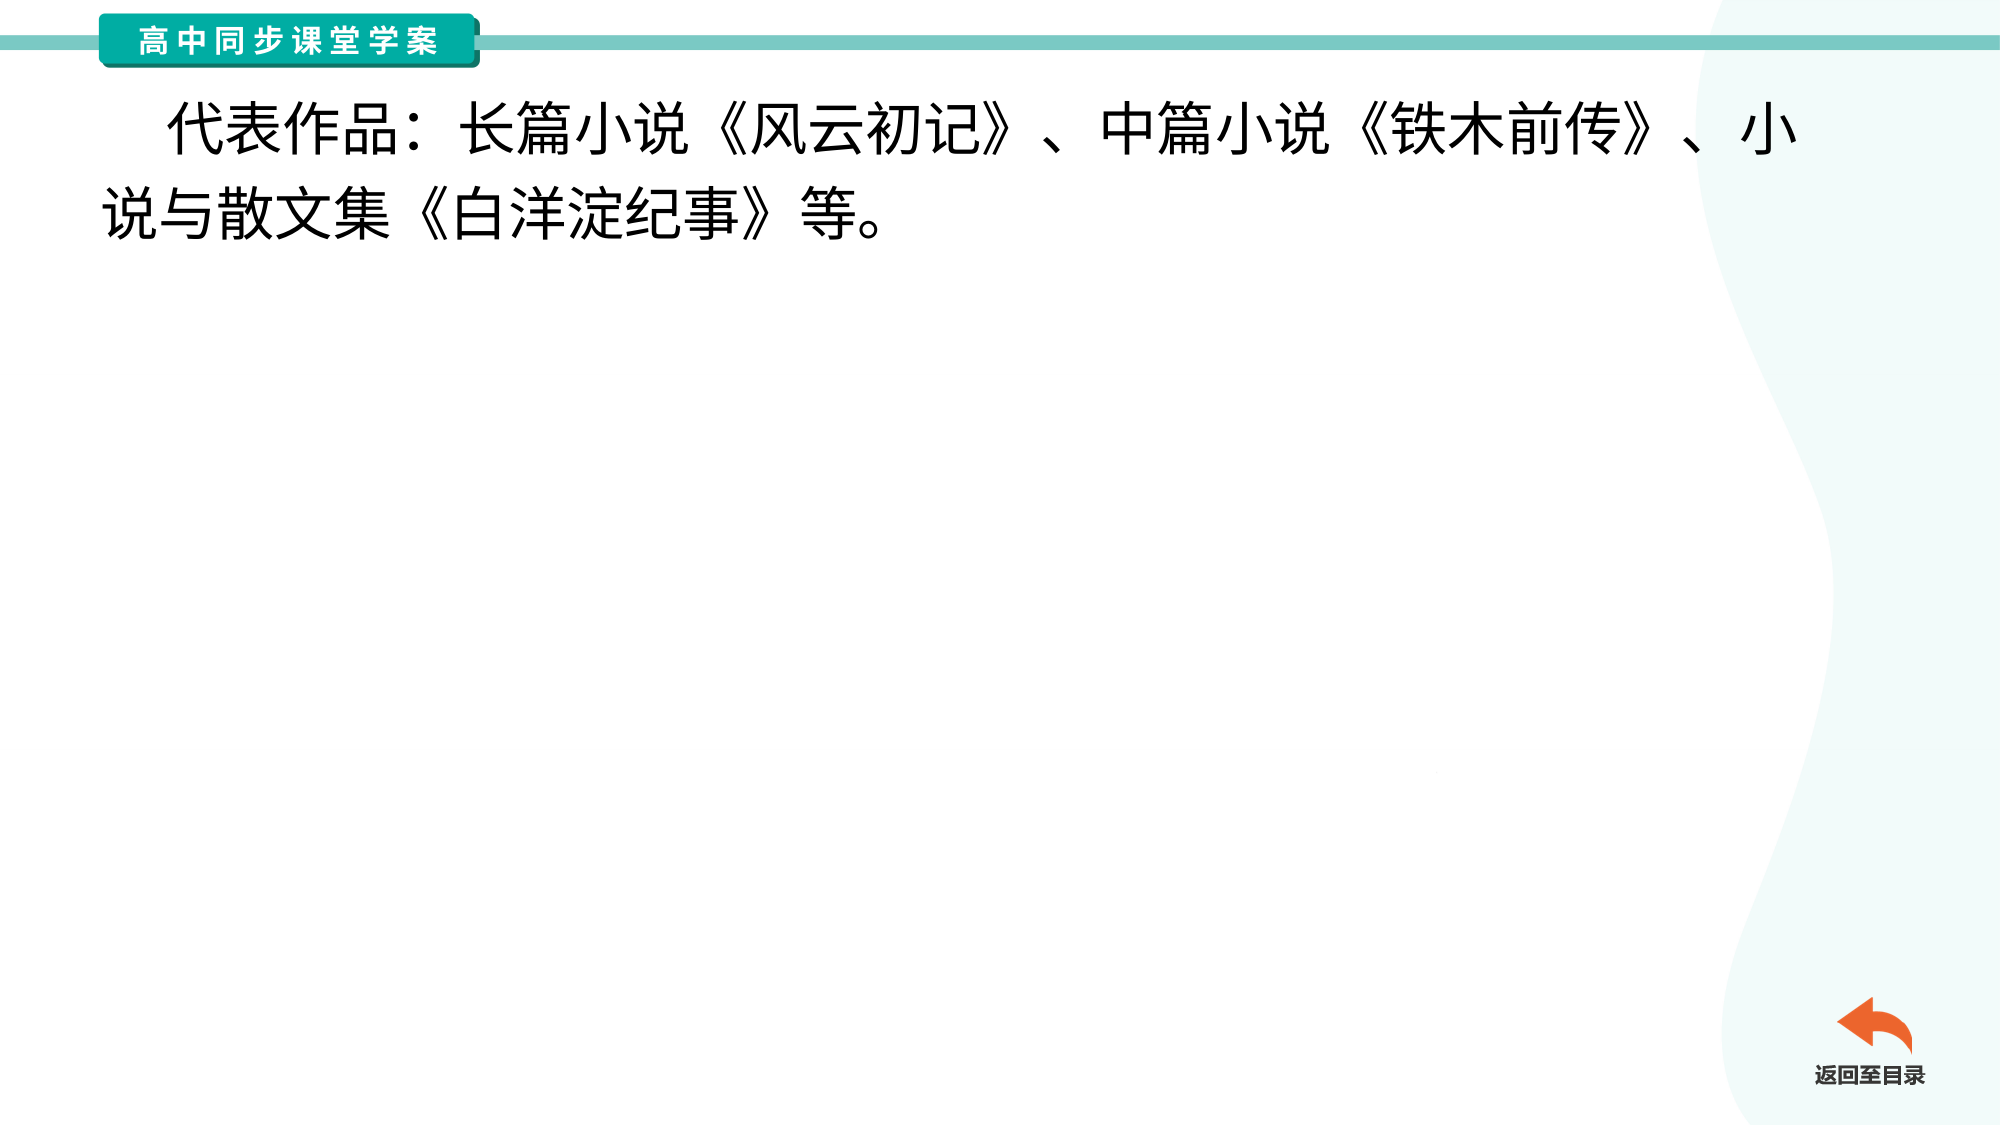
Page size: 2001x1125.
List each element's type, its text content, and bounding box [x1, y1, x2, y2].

text_box 代表作品：长篇小说《风云初记》、中篇小说《铁木前传》、小 说与散文集《白洋淀纪事》等。 [100, 76, 1899, 248]
picture [0, 0, 2000, 1125]
